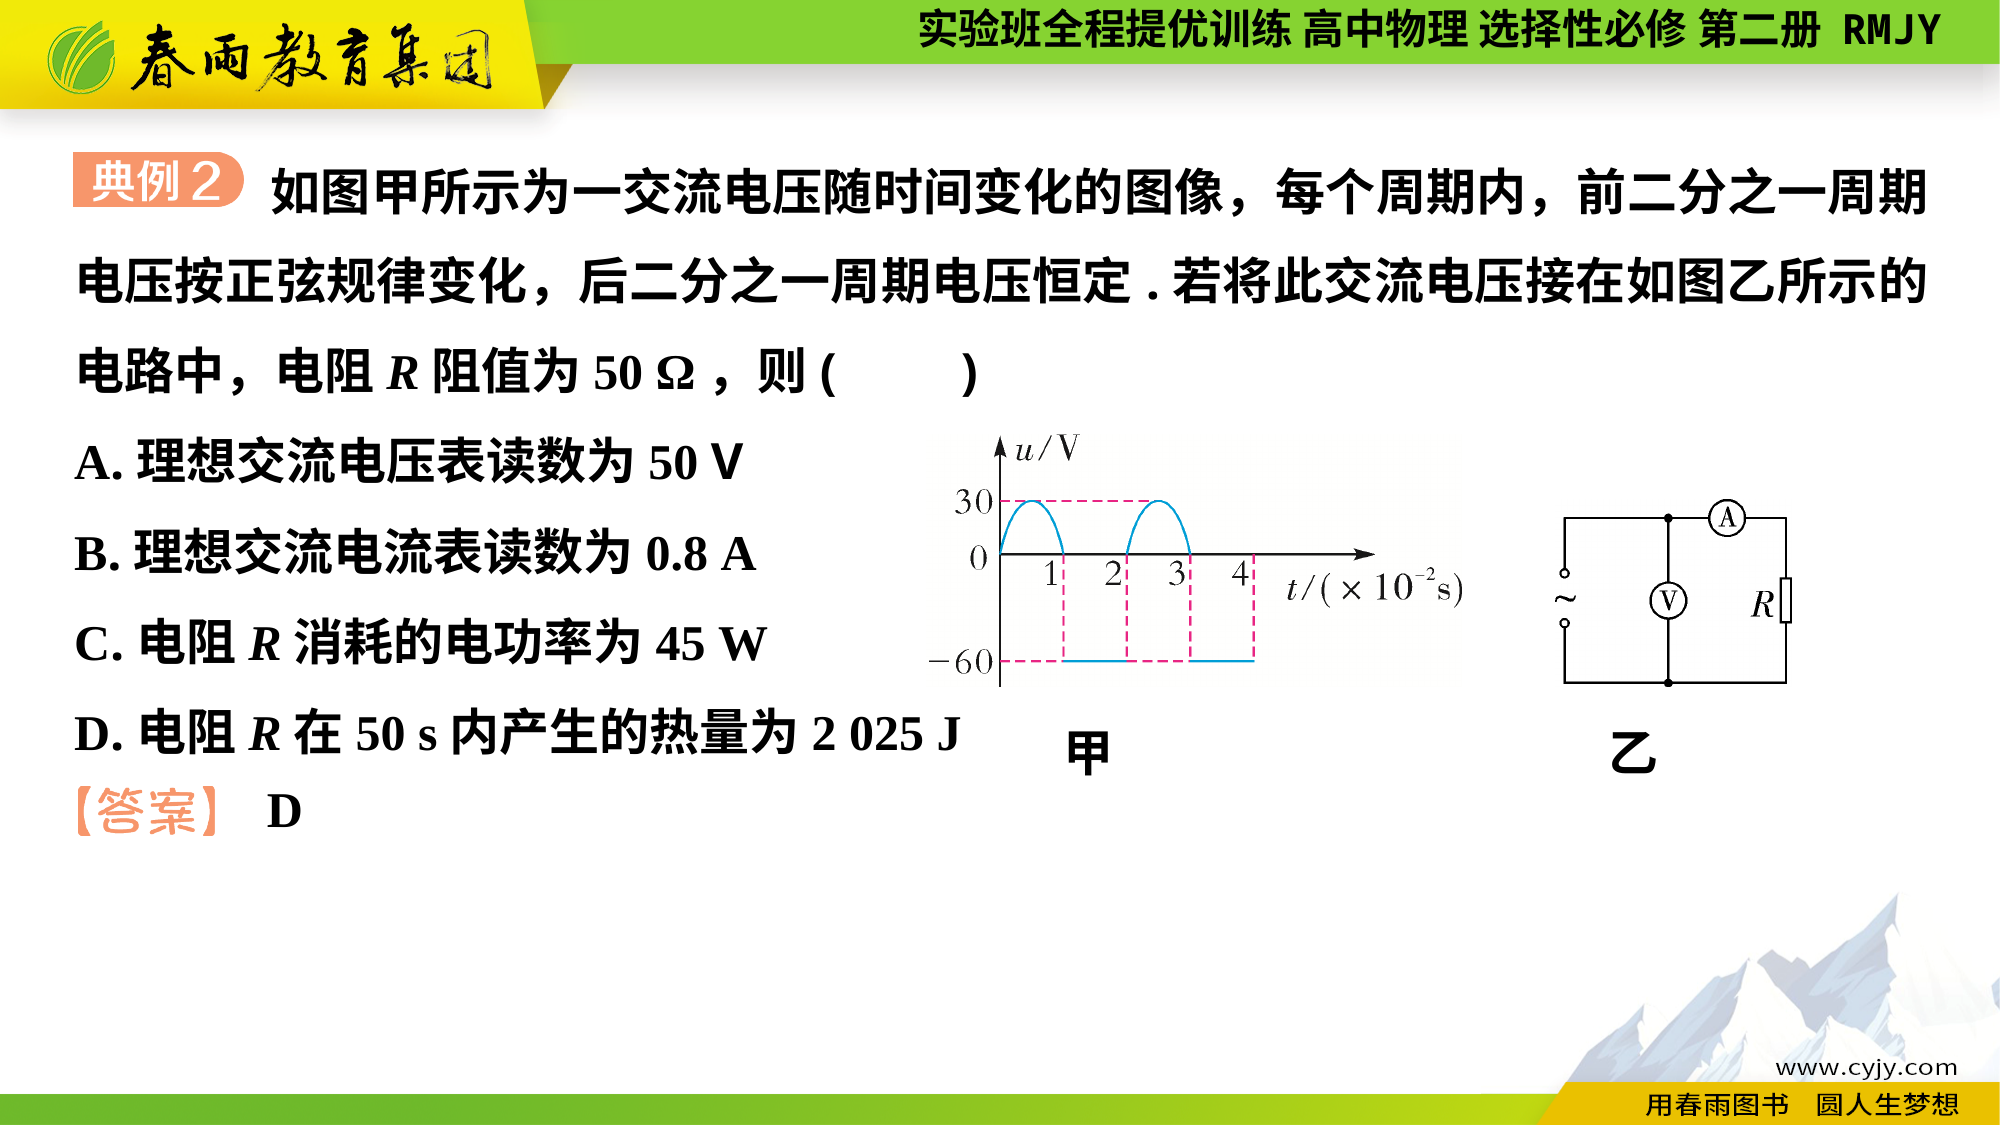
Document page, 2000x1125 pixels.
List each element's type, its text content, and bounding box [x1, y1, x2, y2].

list 如图甲所示为一交流电压随时间变化的图像，每个周期内，前二分之一周期电压按正弦规律变化，后二分之一周期电压恒定.若将此交流电压接在如图乙所示的电路中，电阻R阻值为50 Ω，则( ) A.理想交流电压表读数为50 V B.理想交流电流表读数为0.8 A C.电阻R消耗的电功率为45 W D.电阻R在50 s内产生的热量为2 025 J [59, 122, 1944, 774]
picture [0, 0, 2000, 1125]
text_box D [252, 770, 318, 845]
text_box 甲 乙 [1048, 684, 1780, 790]
